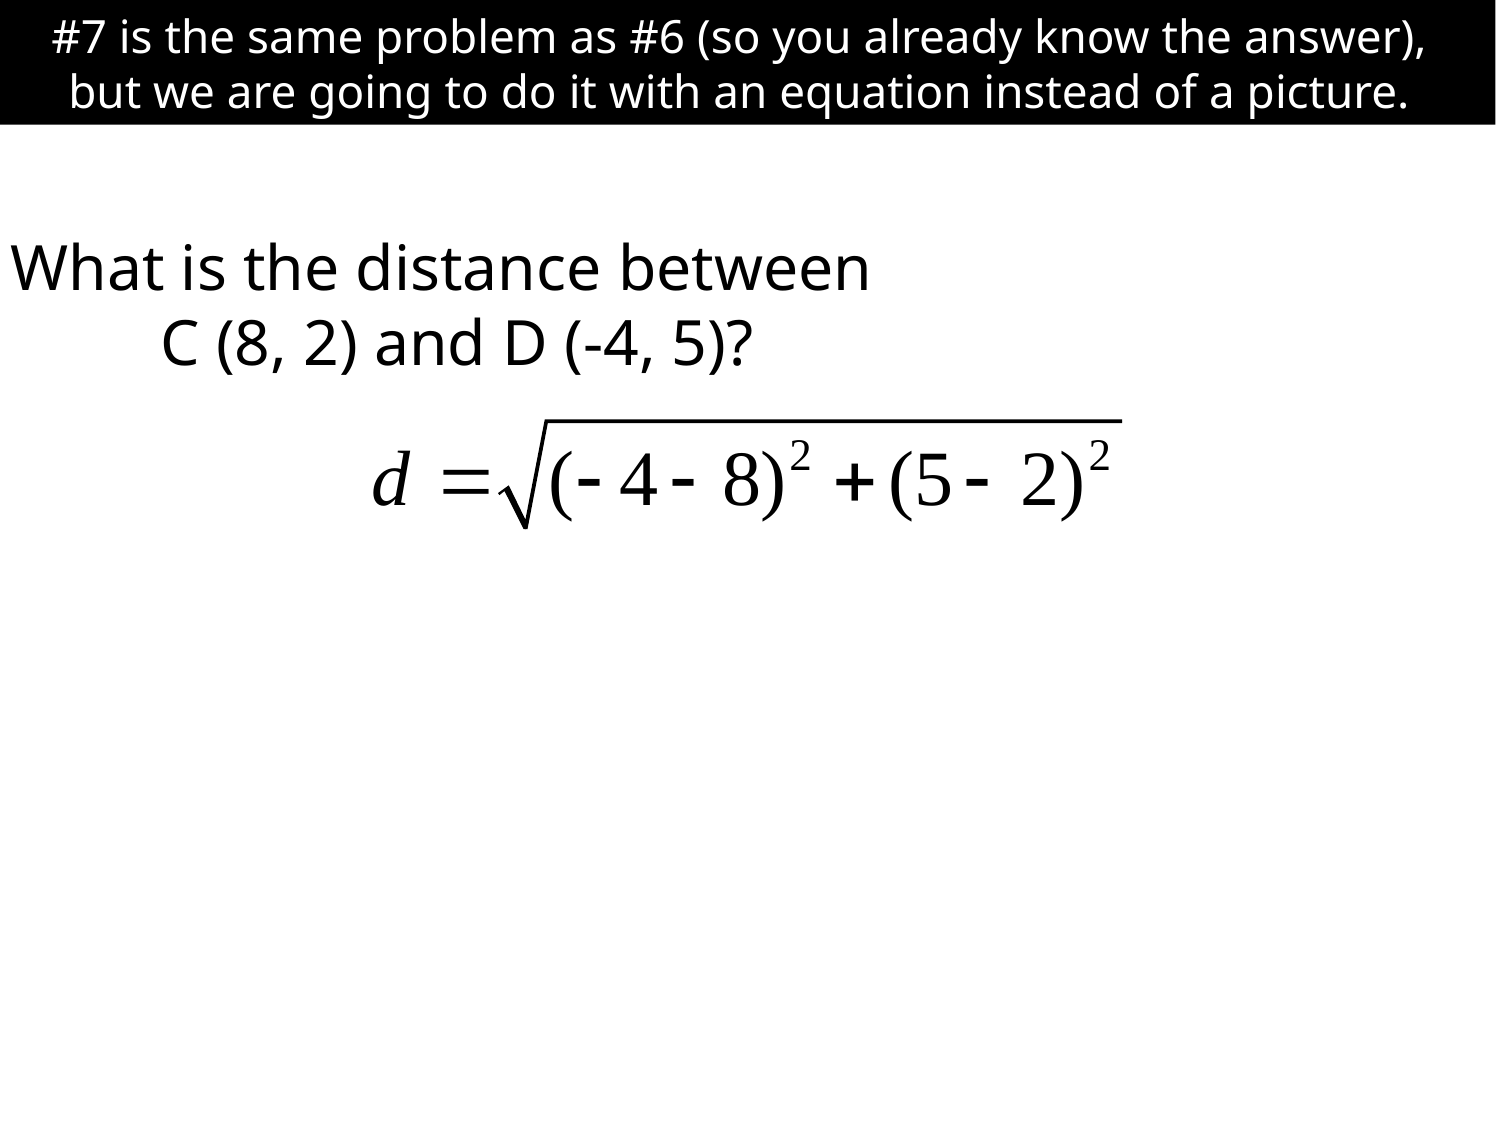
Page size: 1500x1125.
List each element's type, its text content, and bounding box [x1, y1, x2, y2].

text_box #7 is the same problem as #6 (so you already know the answer), but we are going to do it with an equation instead of a picture. [0, 0, 1496, 125]
text_box What is the distance between C (8, 2) and D (-4, 5)? [0, 220, 1496, 386]
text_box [359, 399, 1141, 759]
